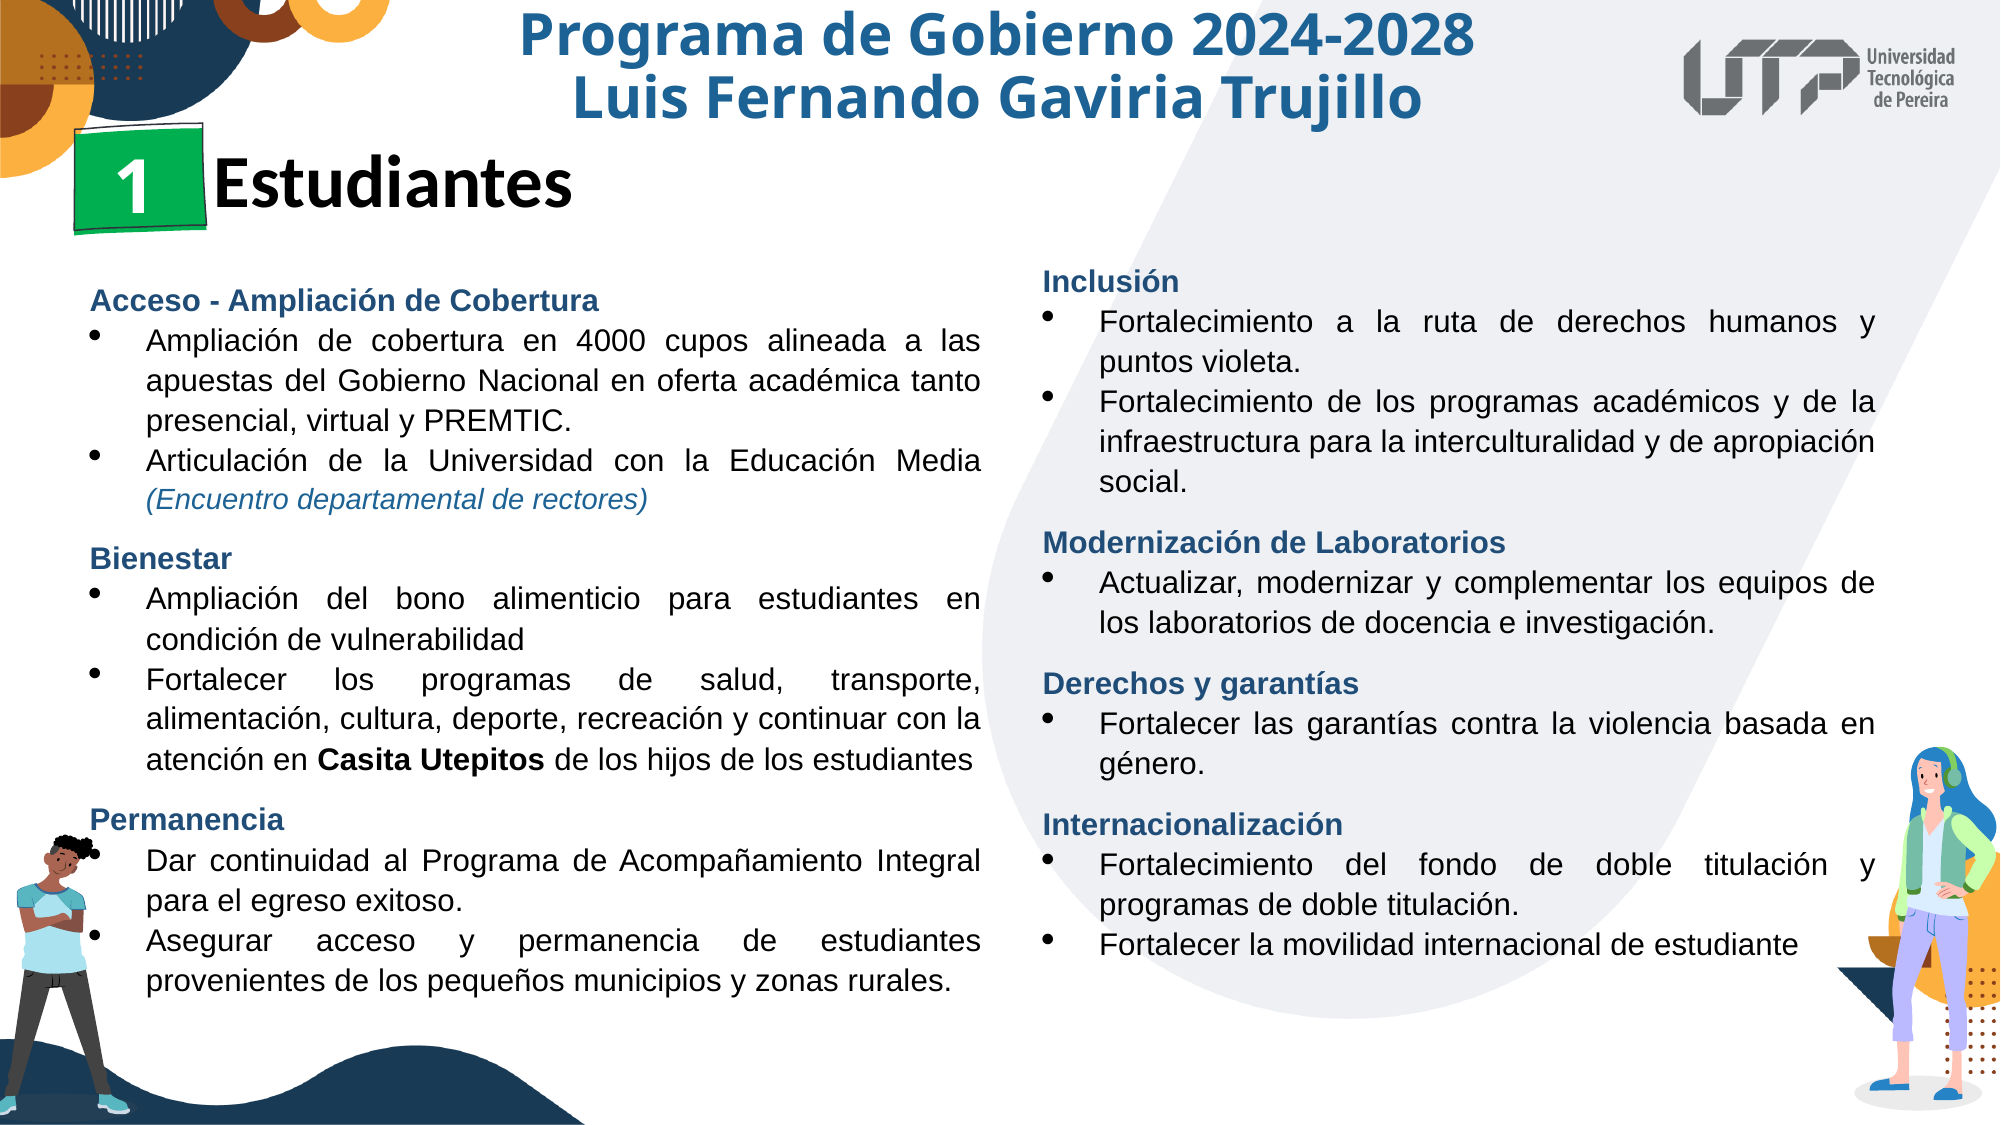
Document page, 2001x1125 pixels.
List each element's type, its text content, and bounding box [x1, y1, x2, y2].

text_box Inclusión Fortalecimiento a la ruta de derechos humanos y puntos violeta. Fortalecimiento de los programas académicos y de la infraestructura para la interculturalidad y de apropiación social. Modernización de Laboratorios Actualizar, modernizar y complementar los equipos de los laboratorios de docencia e investigación. Derechos y garantías Fortalecer las garantías contra la violencia basada en género. Internacionalización Fortalecimiento del fondo de doble titulación y programas de doble titulación. Fortalecer la movilidad internacional de estudiante [1028, 251, 1892, 970]
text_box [1854, 746, 1997, 1111]
text_box [74, 123, 199, 231]
title Programa de Gobierno 2024-2028 Luis Fernando Gaviria Trujillo [134, 9, 1860, 128]
text_box [74, 226, 207, 236]
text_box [0, 834, 138, 1123]
text_box 1 [89, 148, 180, 219]
text_box Estudiantes [199, 118, 1200, 230]
text_box Acceso - Ampliación de Cobertura Ampliación de cobertura en 4000 cupos alineada a las apuestas del Gobierno Nacional en oferta académica tanto presencial, virtual y PREMTIC. Articulación de la Universidad con la Educación Media (Encuentro departamental de rectores) Bienestar Ampliación del bono alimenticio para estudiantes en condición de vulnerabilidad Fortalecer los programas de salud, transporte, alimentación, cultura, deporte, recreación y continuar con la atención en Casita Utepitos de los hijos de los estudiantes Permanencia Dar continuidad al Programa de Acompañamiento Integral para el egreso exitoso. Asegurar acceso y permanencia de estudiantes provenientes de los pequeños municipios y zonas rurales. [74, 270, 998, 1066]
picture [0, 0, 2001, 1125]
